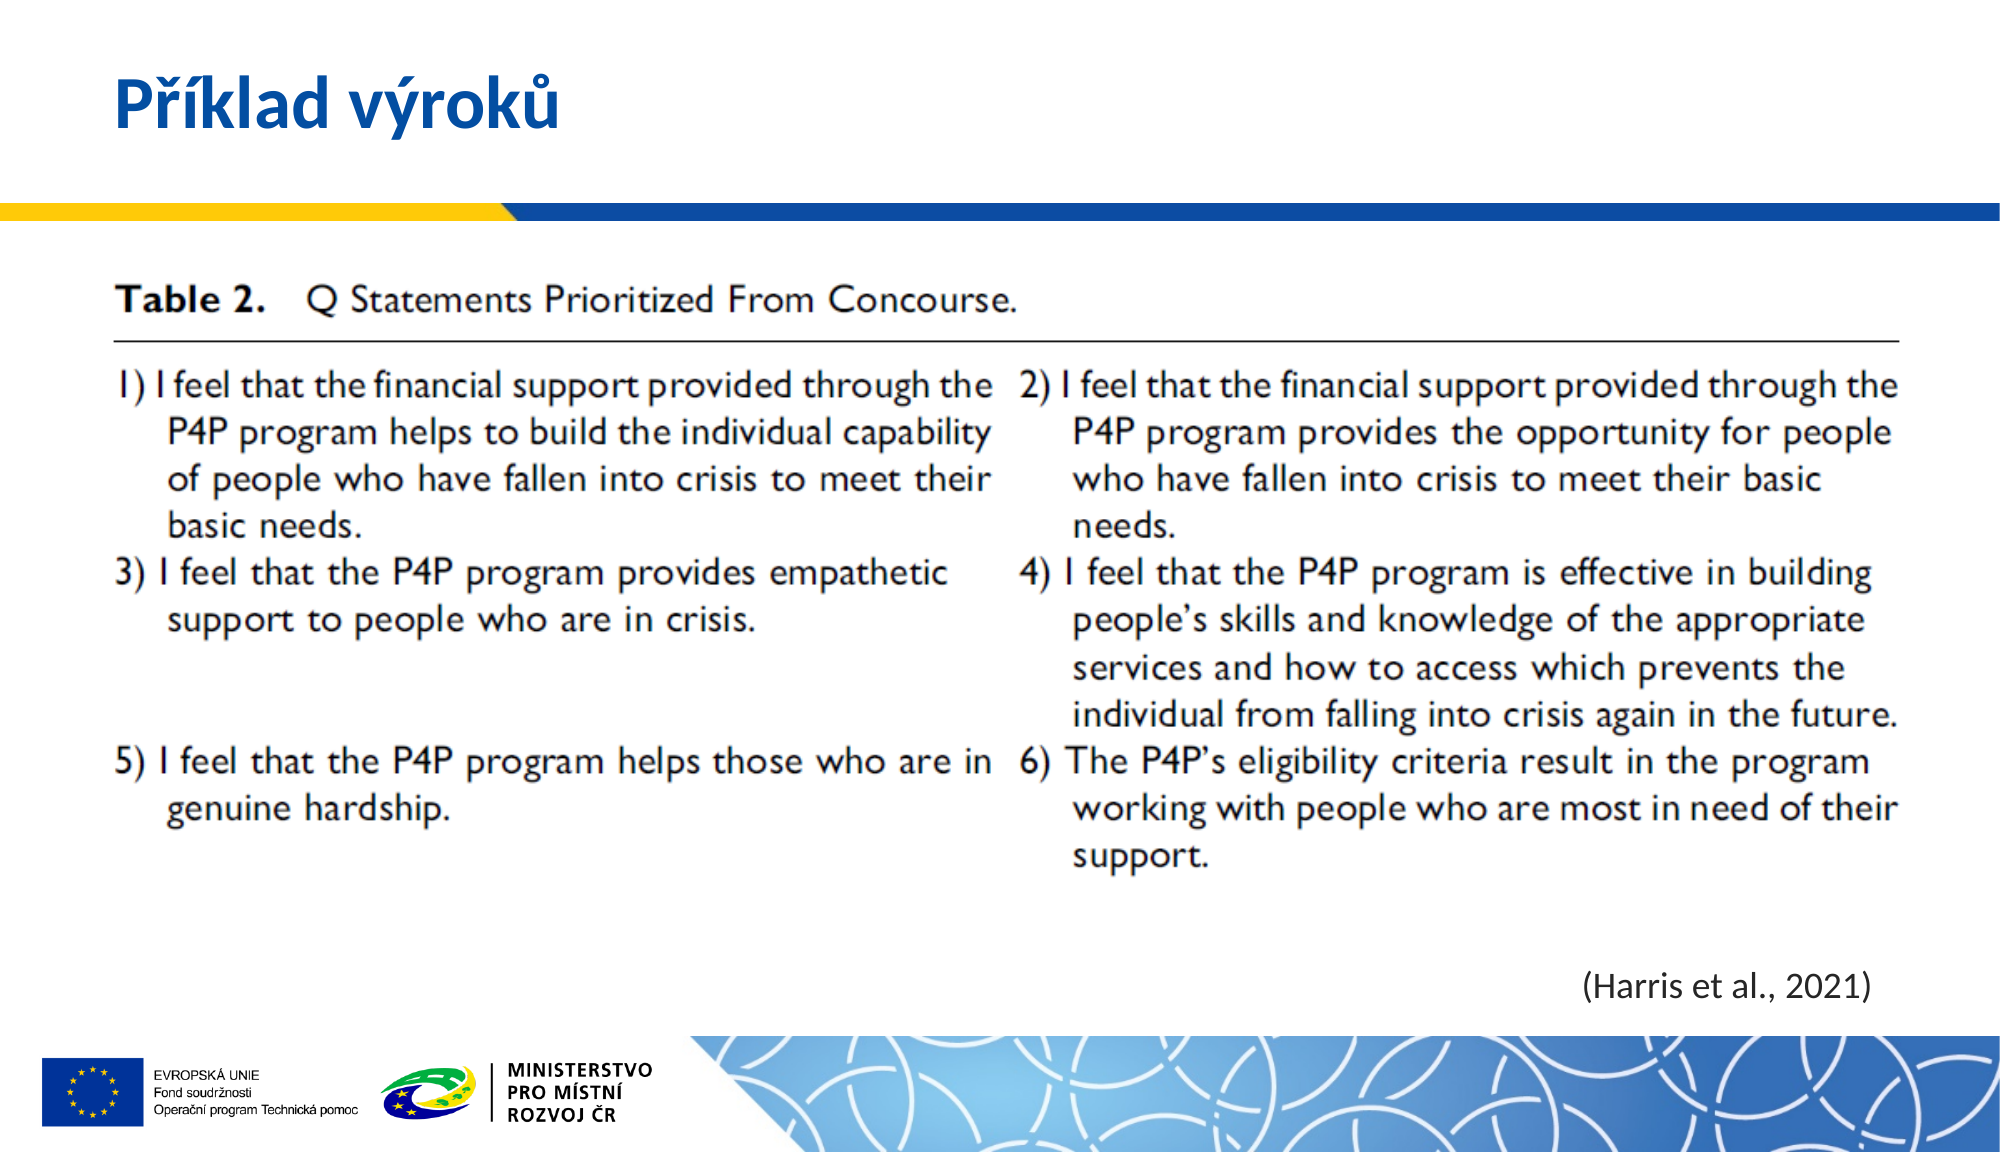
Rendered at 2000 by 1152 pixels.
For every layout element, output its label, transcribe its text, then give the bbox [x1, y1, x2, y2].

text_box (Harris et al., 2021) [1566, 953, 1910, 1014]
picture [19, 1035, 674, 1149]
title Příklad výroků [99, 46, 1900, 198]
picture [99, 274, 1931, 878]
picture [680, 1036, 2000, 1152]
picture [0, 203, 2000, 221]
